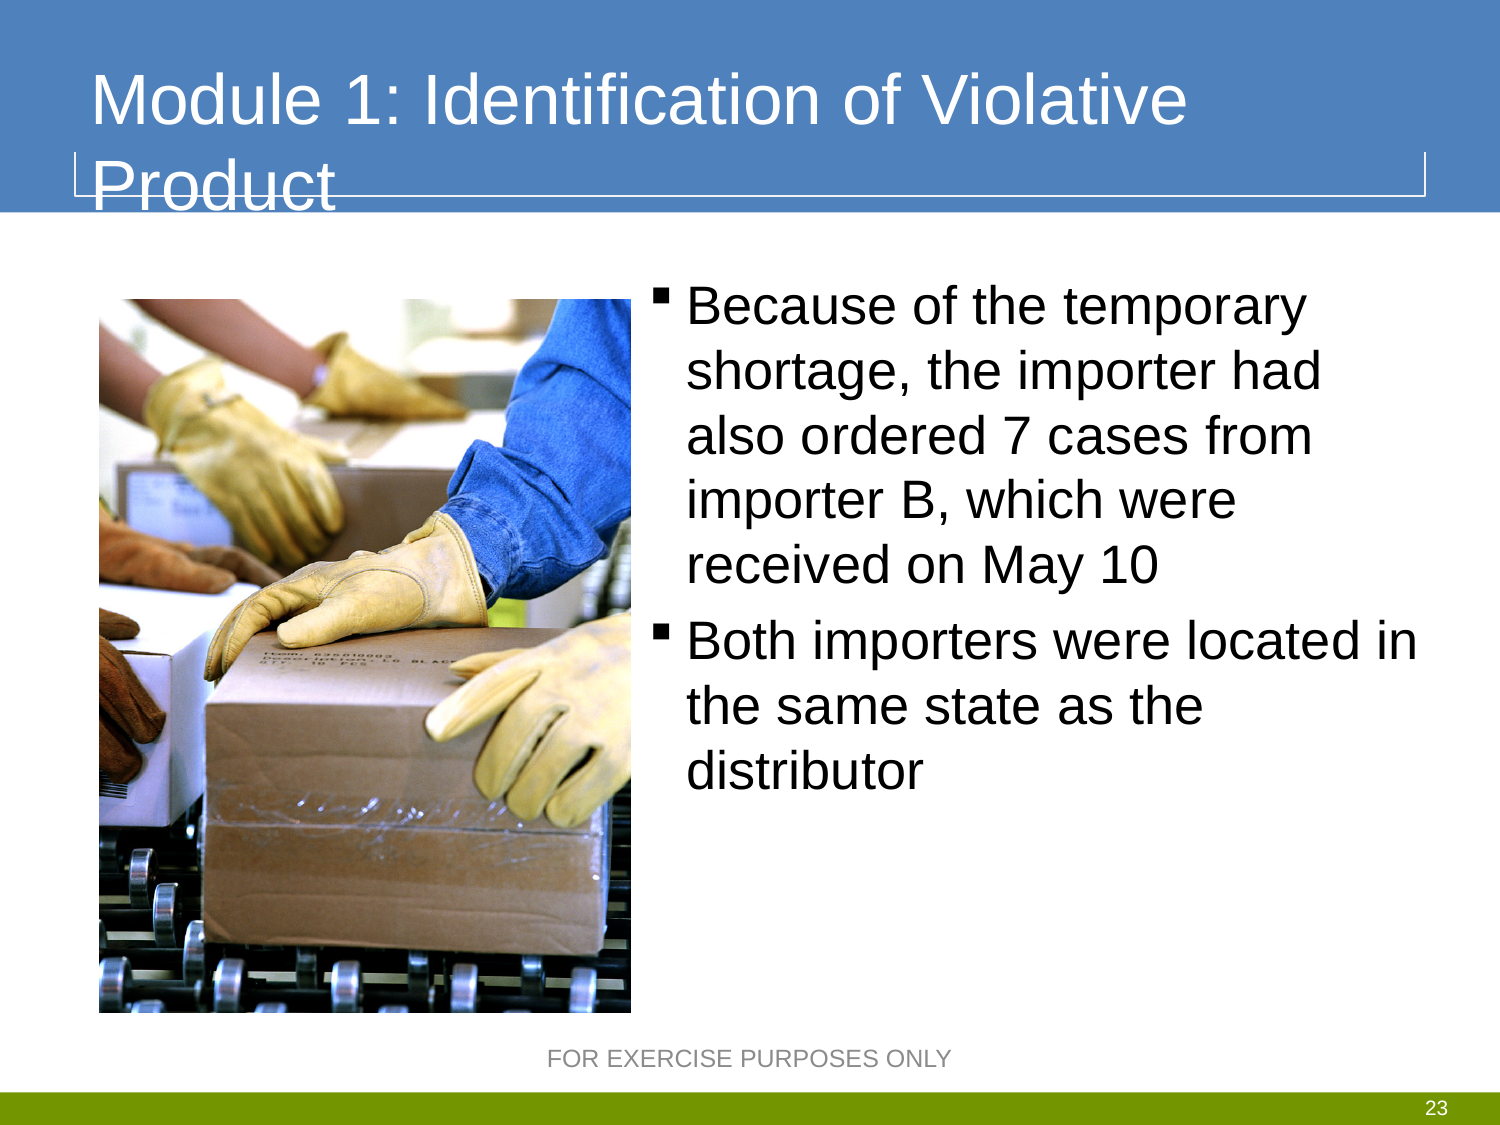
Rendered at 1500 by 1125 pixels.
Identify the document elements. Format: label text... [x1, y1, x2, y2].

title Module 1: Identification of Violative Product [74, 44, 1426, 233]
footer FOR EXERCISE PURPOSES ONLY [512, 1042, 988, 1103]
list Because of the temporary shortage, the importer had also ordered 7 cases from importer B, which were received on May 10 Both importers were located in the same state as the distributor [633, 262, 1451, 1006]
picture [99, 299, 631, 1013]
